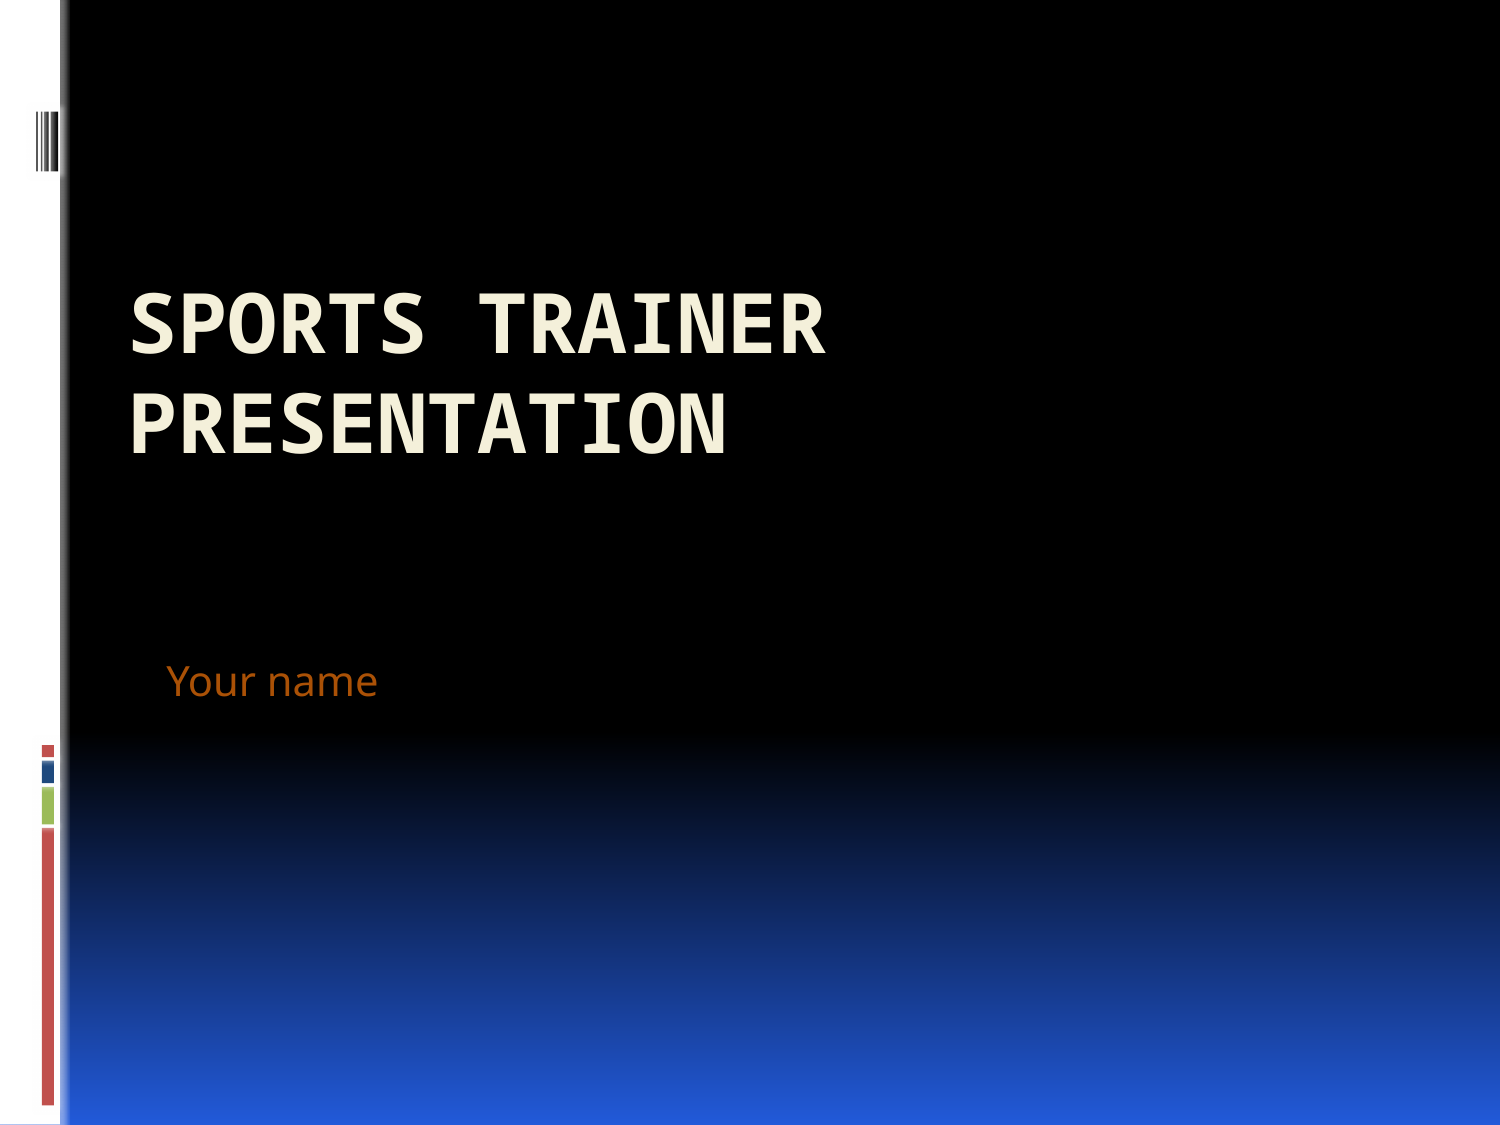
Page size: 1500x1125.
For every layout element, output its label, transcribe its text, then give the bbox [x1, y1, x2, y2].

subtitle Your name [149, 464, 1426, 713]
title Sports trainer PRESENTATION [112, 262, 1388, 504]
